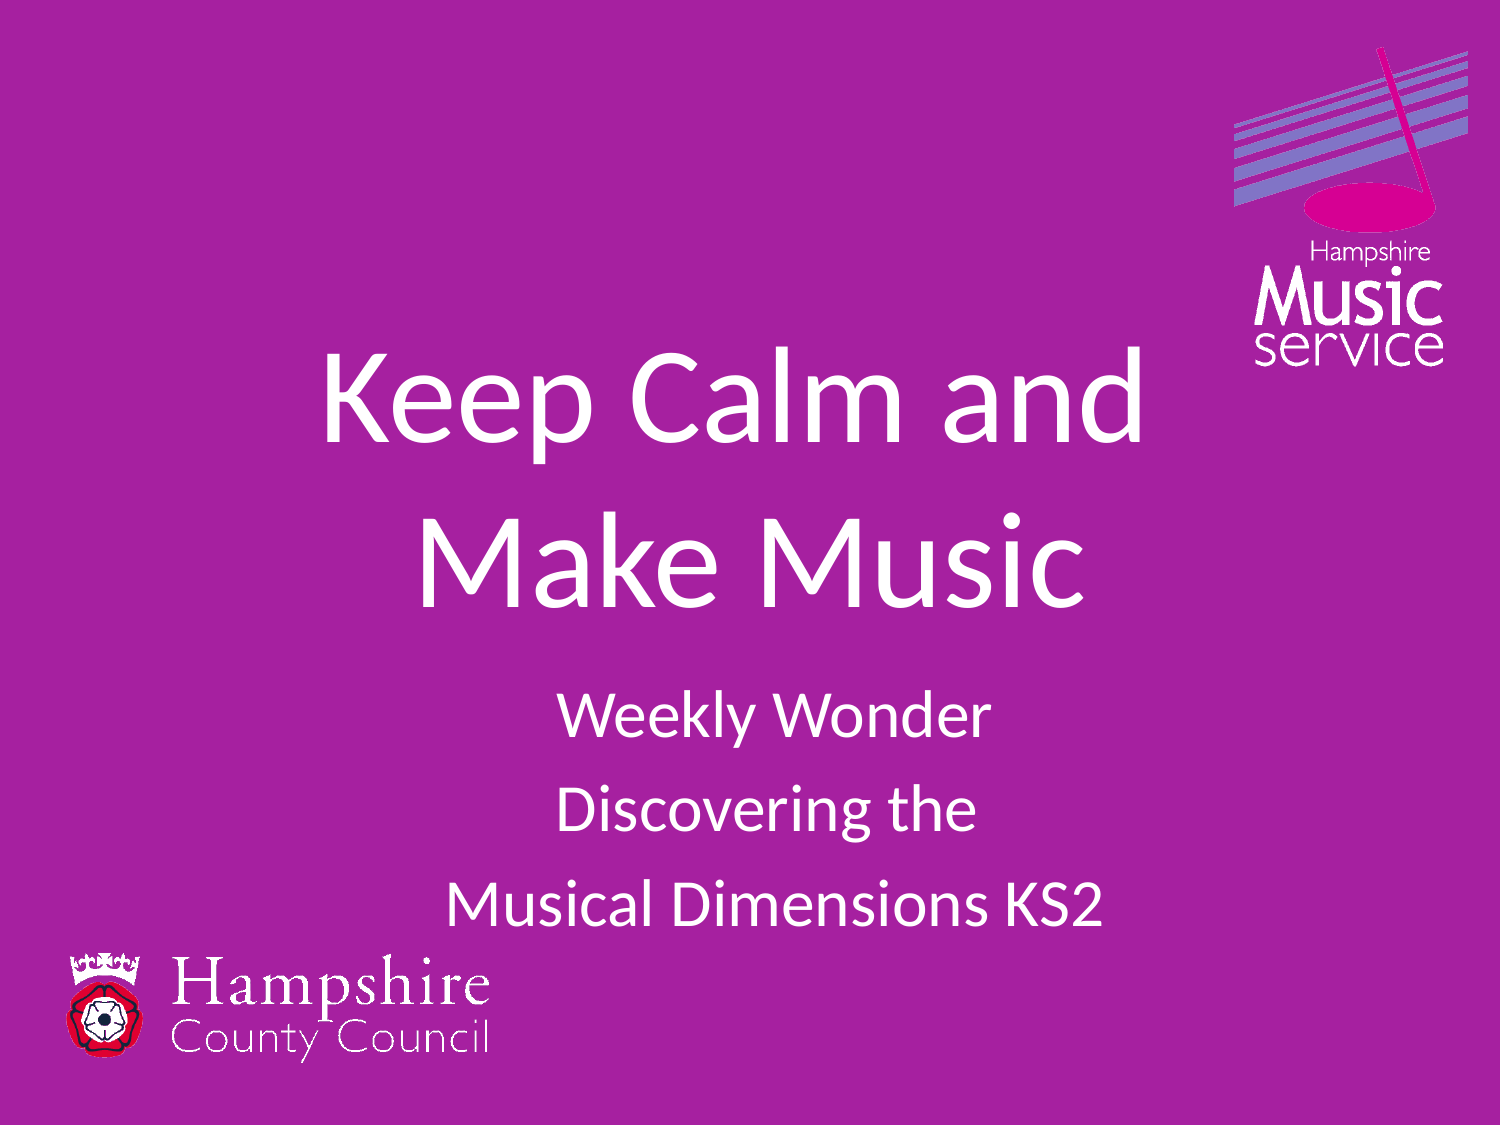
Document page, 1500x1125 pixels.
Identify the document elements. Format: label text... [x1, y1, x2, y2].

picture [64, 952, 491, 1065]
title Keep Calm and Make Music [112, 349, 1388, 591]
picture [1234, 18, 1469, 412]
text_box Weekly Wonder Discovering the Musical Dimensions KS2 [249, 662, 1300, 950]
